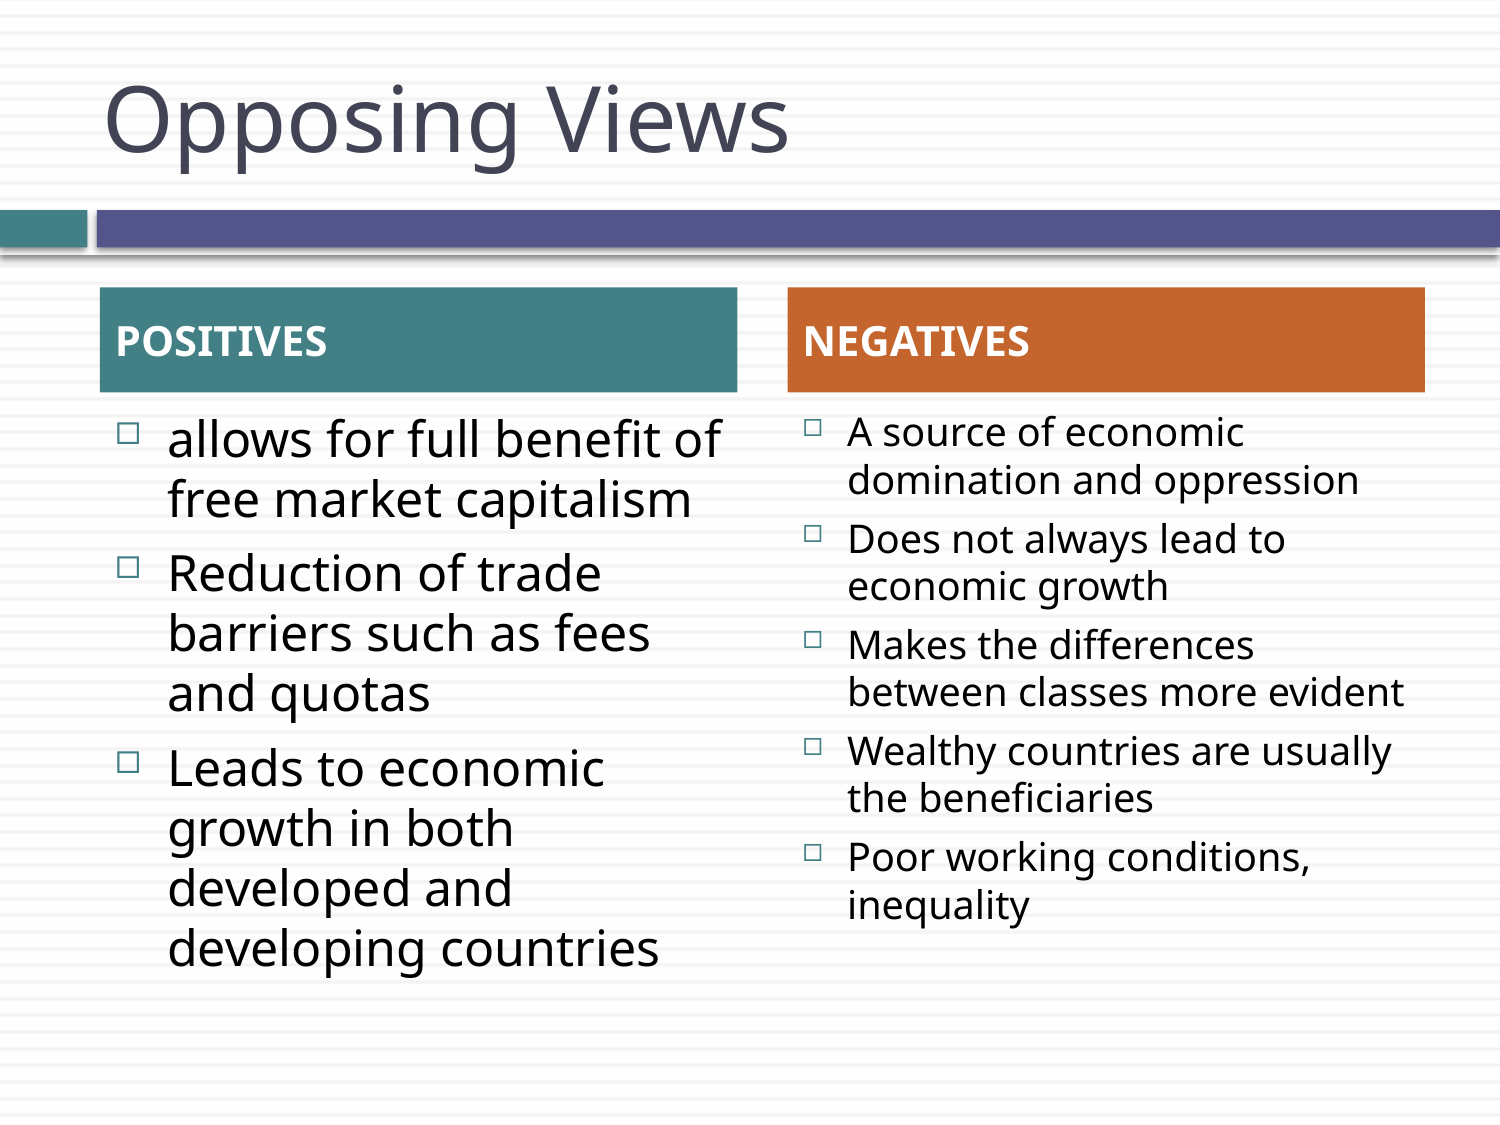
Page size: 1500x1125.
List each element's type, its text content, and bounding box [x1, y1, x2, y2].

list allows for full benefit of free market capitalism Reduction of trade barriers such as fees and quotas Leads to economic growth in both developed and developing countries [99, 399, 738, 988]
list NEGATIVES [787, 287, 1425, 393]
list A source of economic domination and oppression Does not always lead to economic growth Makes the differences between classes more evident Wealthy countries are usually the beneficiaries Poor working conditions, inequality [787, 399, 1425, 988]
list POSITIVES [99, 287, 738, 393]
title Opposing Views [87, 44, 1425, 188]
